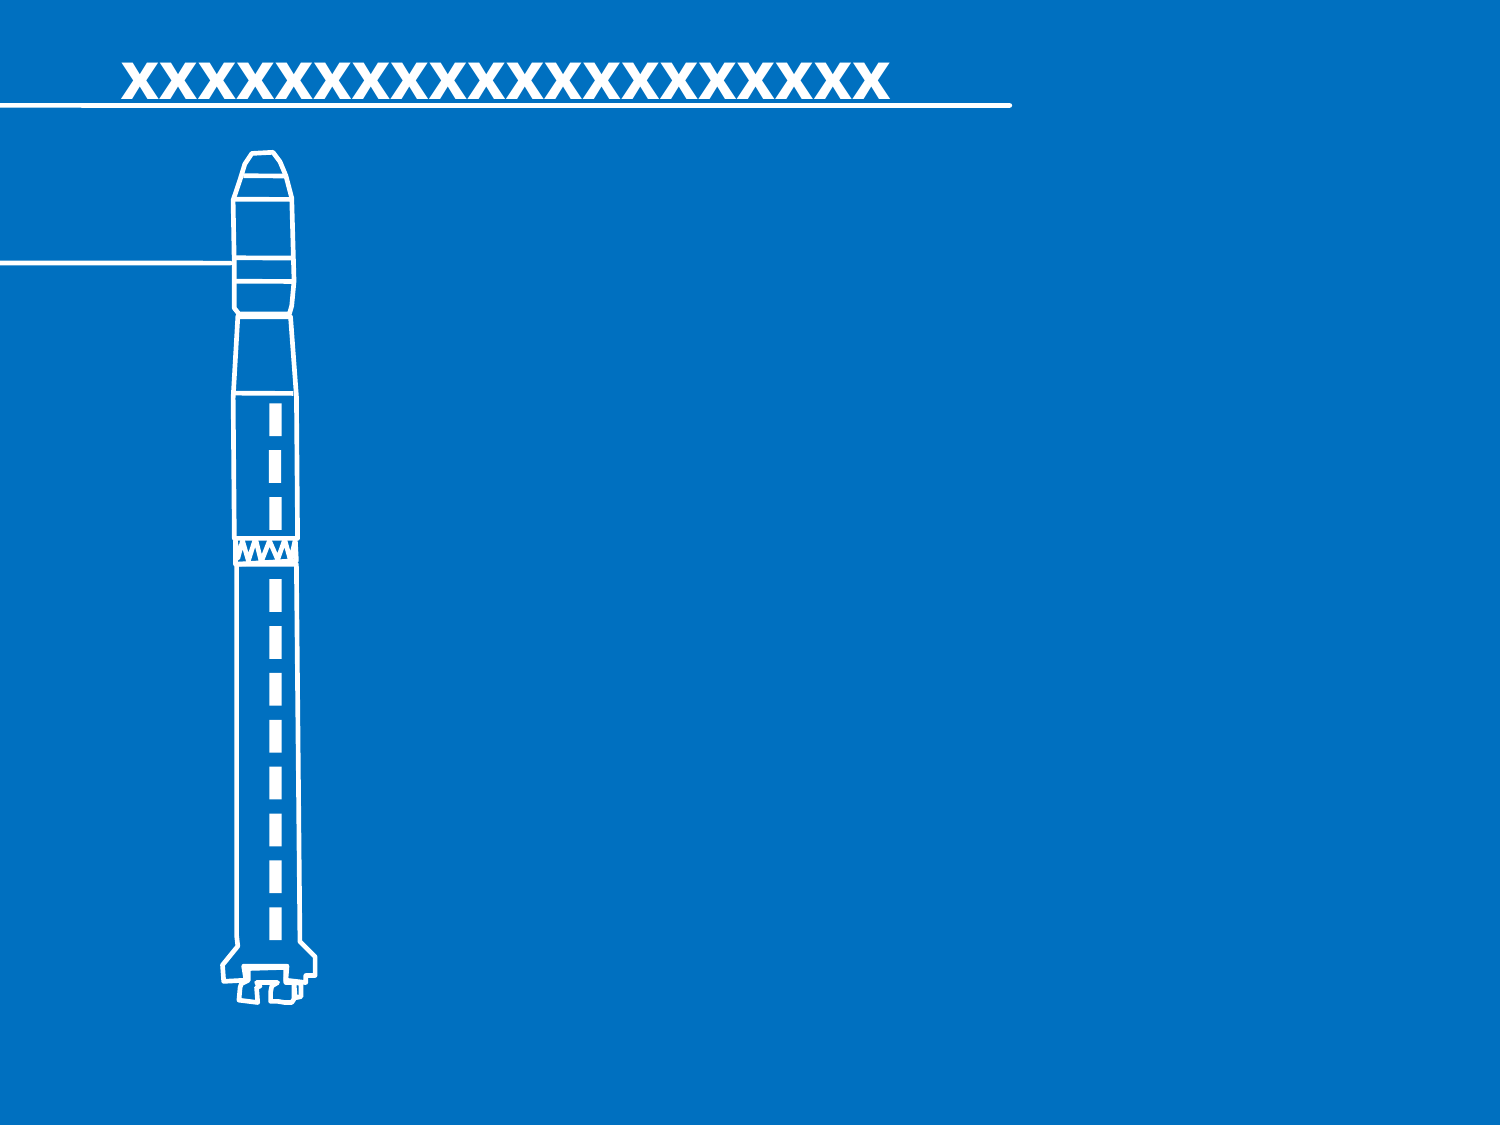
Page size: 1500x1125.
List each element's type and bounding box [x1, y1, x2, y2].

text_box [232, 287, 296, 314]
text_box [0, 24, 1028, 122]
text_box [239, 150, 288, 174]
text_box [268, 403, 282, 941]
text_box [222, 538, 316, 1003]
text_box [234, 175, 294, 282]
text_box [232, 315, 298, 539]
